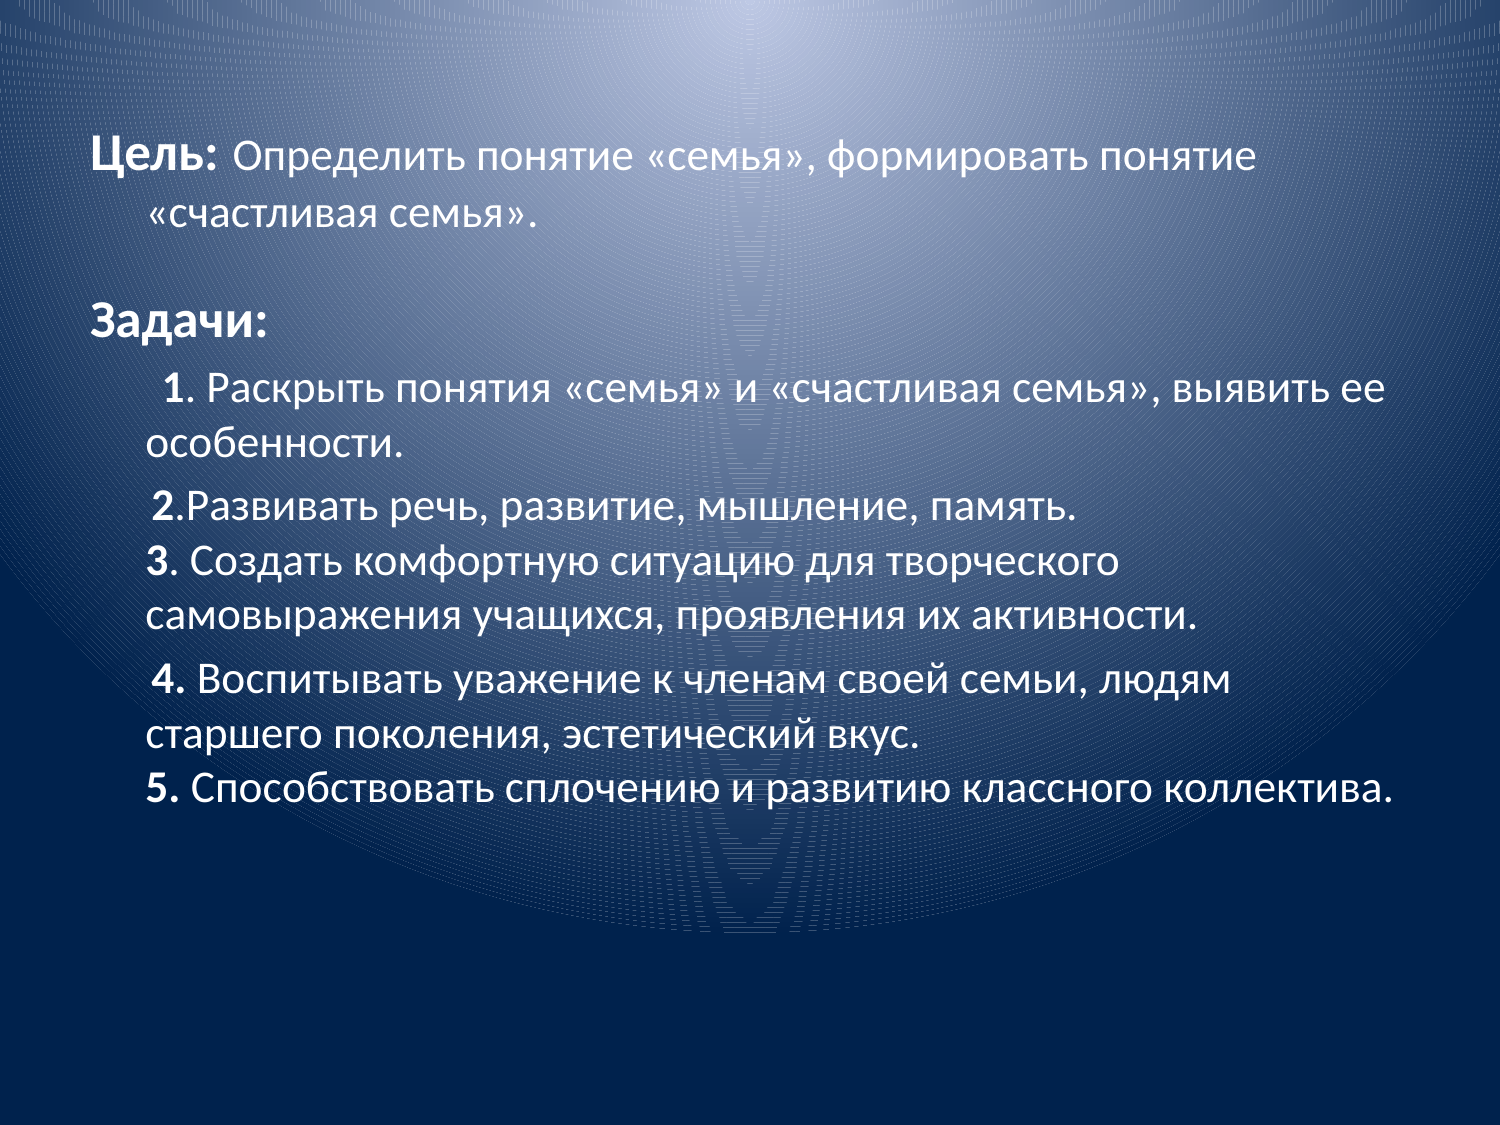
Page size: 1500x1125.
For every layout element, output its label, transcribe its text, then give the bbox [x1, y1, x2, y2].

list Цель: Определить понятие «семья», формировать понятие «счастливая семья». Задачи: 1. Раскрыть понятия «семья» и «счастливая семья», выявить ее особенности. 2.Развивать речь, развитие, мышление, память. 3. Создать комфортную ситуацию для творческого самовыражения учащихся, проявления их активности. 4. Воспитывать уважение к членам своей семьи, людям старшего поколения, эстетический вкус. 5. Способствовать сплочению и развитию классного коллектива. [75, 101, 1425, 1005]
